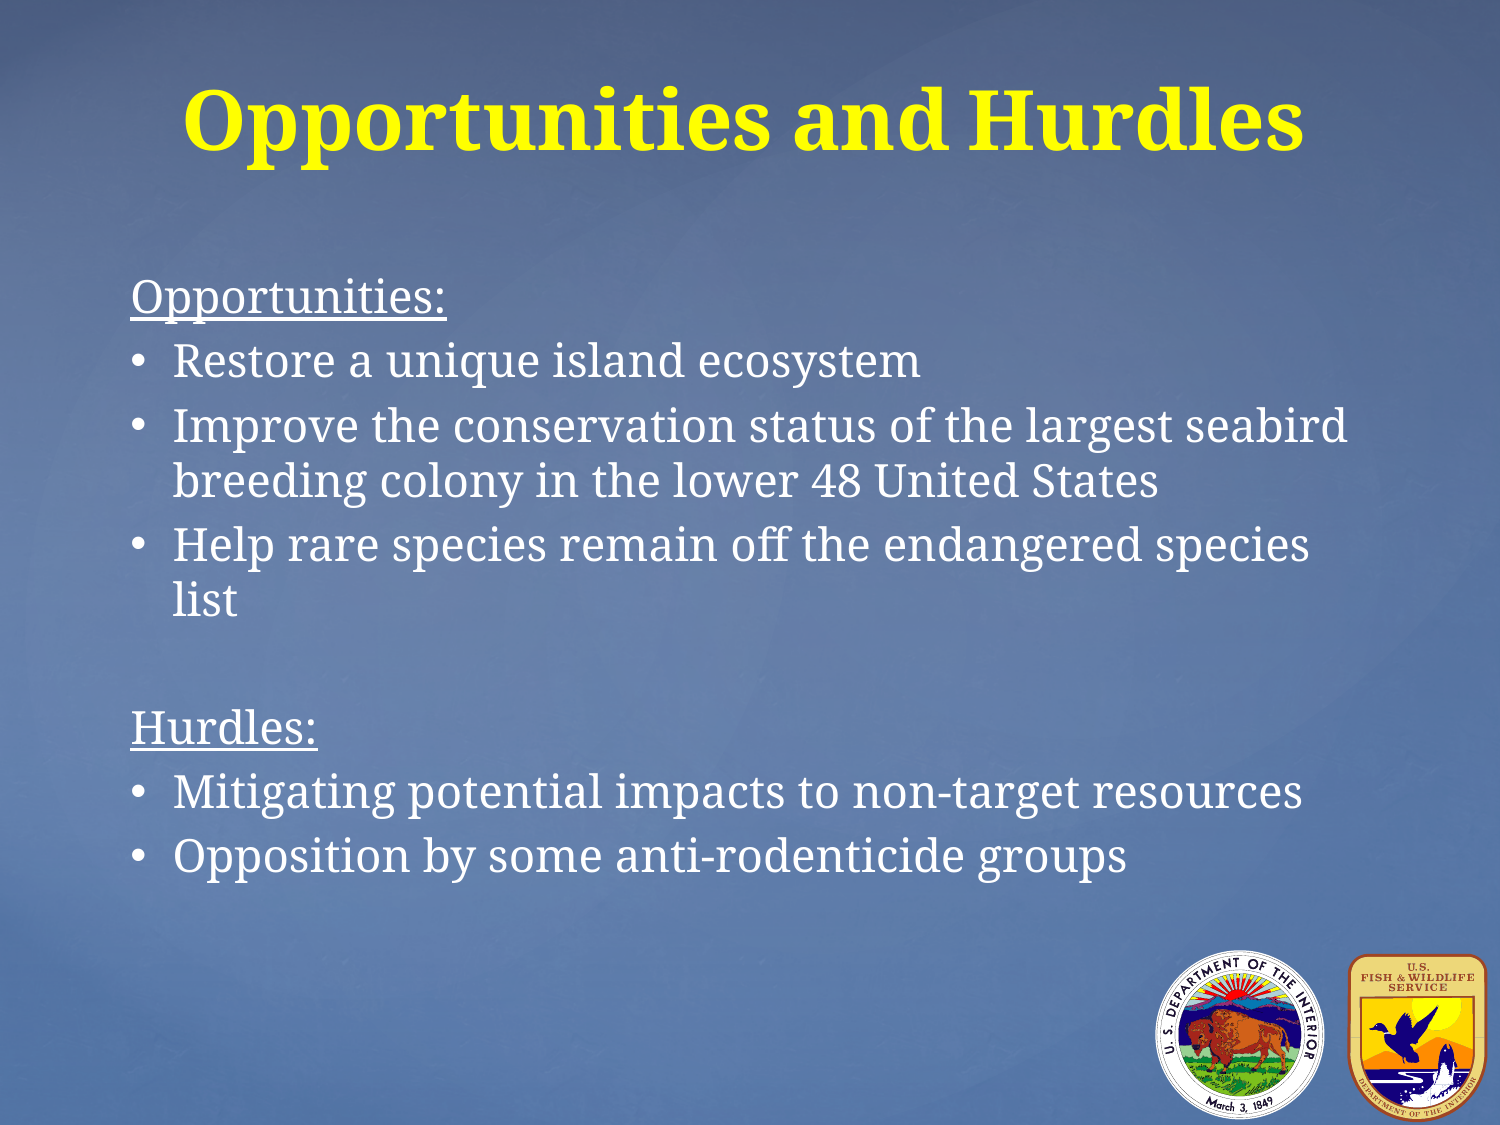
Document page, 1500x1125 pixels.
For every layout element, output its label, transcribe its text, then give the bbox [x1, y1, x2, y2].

title Opportunities and Hurdles [75, 24, 1413, 175]
list Opportunities: Restore a unique island ecosystem Improve the conservation status of the largest seabird breeding colony in the lower 48 United States Help rare species remain off the endangered species list Hurdles: Mitigating potential impacts to non-target resources Opposition by some anti-rodenticide groups [112, 237, 1375, 913]
